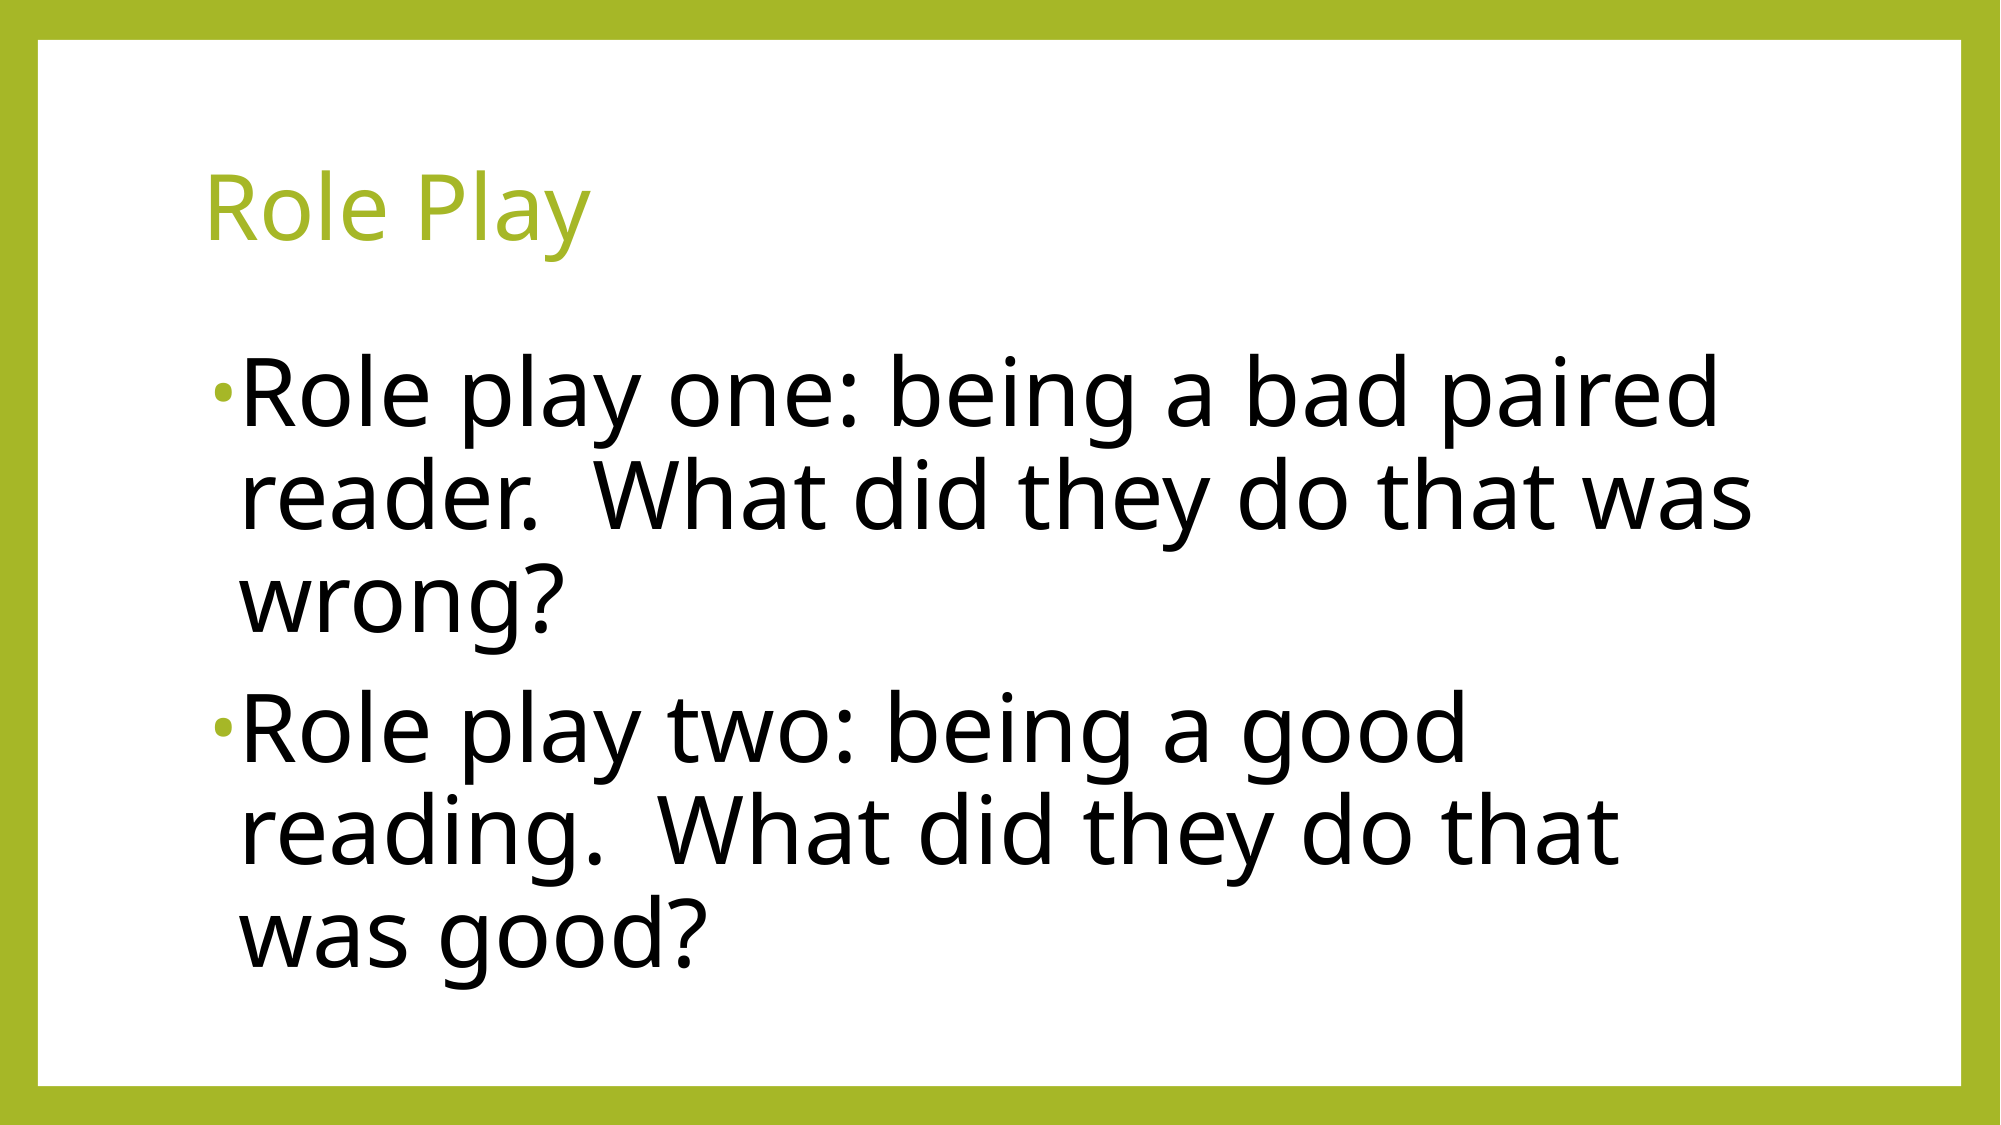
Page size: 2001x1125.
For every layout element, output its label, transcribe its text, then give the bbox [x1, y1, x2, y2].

title Role Play [187, 99, 1808, 323]
list Role play one: being a bad paired reader. What did they do that was wrong? Role play two: being a good reading. What did they do that was good? [187, 337, 1808, 1000]
